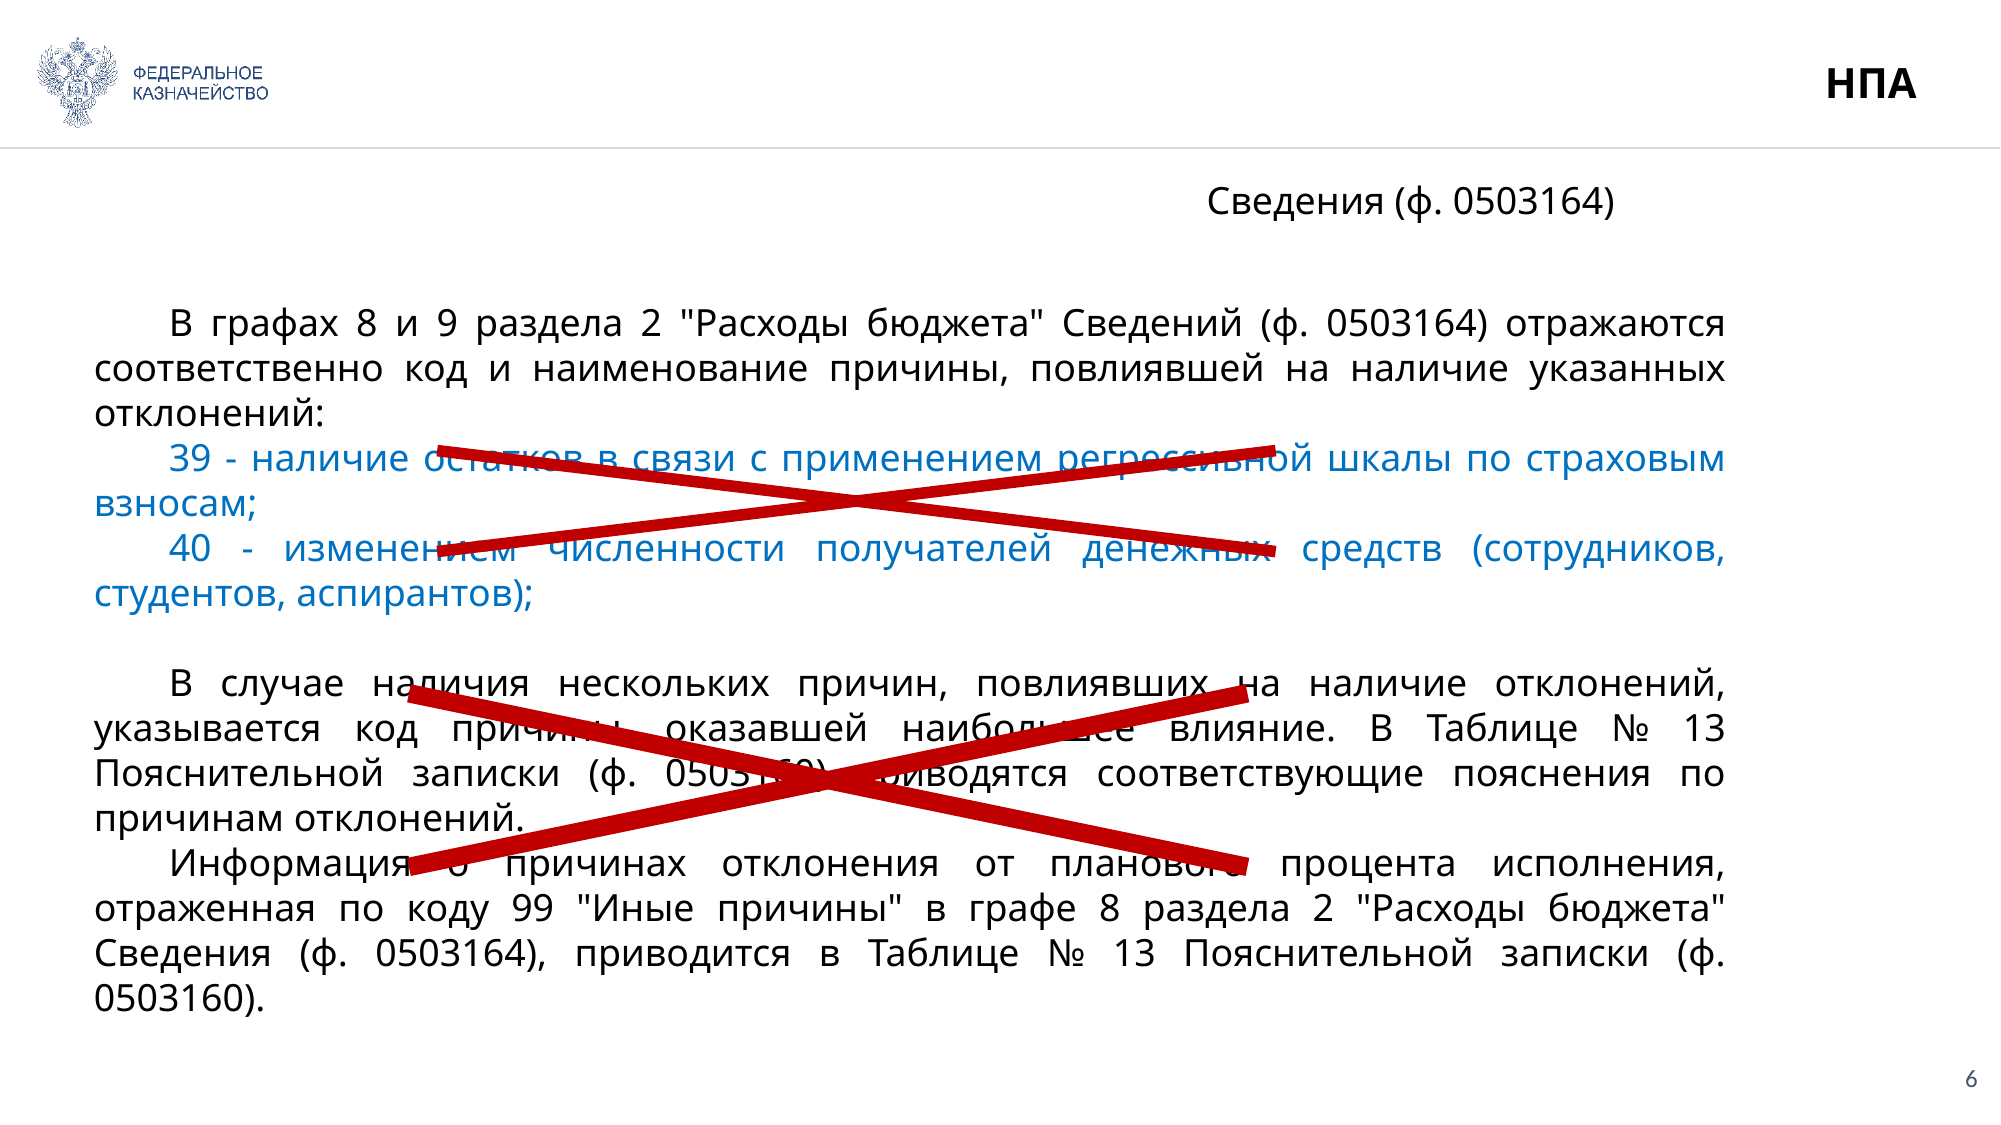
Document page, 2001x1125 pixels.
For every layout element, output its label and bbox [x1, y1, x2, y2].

picture [37, 37, 268, 128]
text_box [78, 291, 1742, 1072]
slide_number [1517, 1048, 1978, 1107]
text_box [1191, 169, 1691, 230]
text_box [268, 57, 1917, 108]
